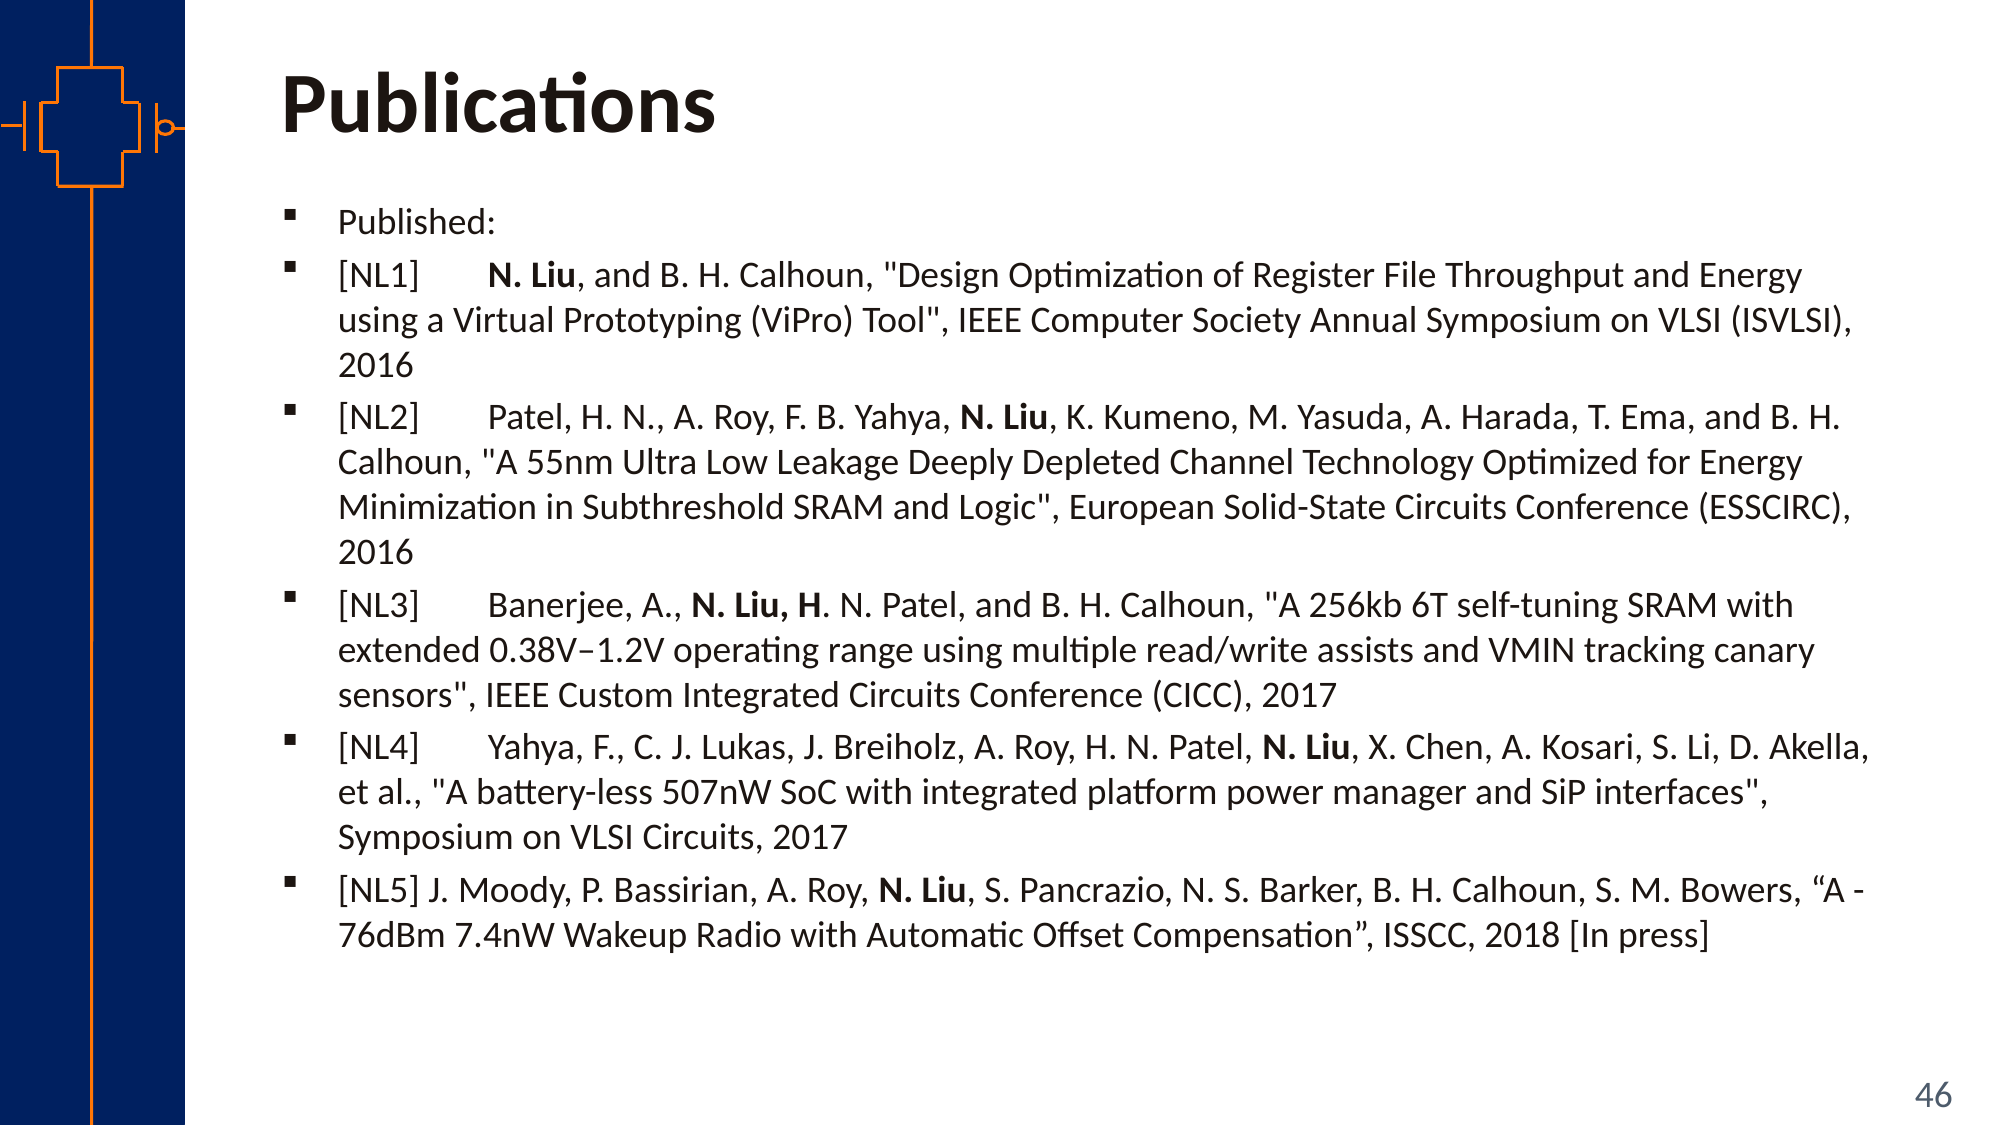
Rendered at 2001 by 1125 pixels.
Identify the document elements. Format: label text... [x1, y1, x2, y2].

slide_number 46 [1899, 1062, 1984, 1123]
list Published: [NL1] N. Liu, and B. H. Calhoun, "Design Optimization of Register File Throughput and Energy using a Virtual Prototyping (ViPro) Tool", IEEE Computer Society Annual Symposium on VLSI (ISVLSI), 2016 [NL2] Patel, H. N., A. Roy, F. B. Yahya, N. Liu, K. Kumeno, M. Yasuda, A. Harada, T. Ema, and B. H. Calhoun, "A 55nm Ultra Low Leakage Deeply Depleted Channel Technology Optimized for Energy Minimization in Subthreshold SRAM and Logic", European Solid-State Circuits Conference (ESSCIRC), 2016 [NL3] Banerjee, A., N. Liu, H. N. Patel, and B. H. Calhoun, "A 256kb 6T self-tuning SRAM with extended 0.38V–1.2V operating range using multiple read/write assists and VMIN tracking canary sensors", IEEE Custom Integrated Circuits Conference (CICC), 2017 [NL4] Yahya, F., C. J. Lukas, J. Breiholz, A. Roy, H. N. Patel, N. Liu, X. Chen, A. Kosari, S. Li, D. Akella, et al., "A battery-less 507nW SoC with integrated platform power manager and SiP interfaces", Symposium on VLSI Circuits, 2017 [NL5] J. Moody, P. Bassirian, A. Roy, N. Liu, S. Pancrazio, N. S. Barker, B. H. Calhoun, S. M. Bowers, “A -76dBm 7.4nW Wakeup Radio with Automatic Offset Compensation”, ISSCC, 2018 [In press] [266, 189, 1900, 1049]
title Publications [266, 37, 1850, 157]
